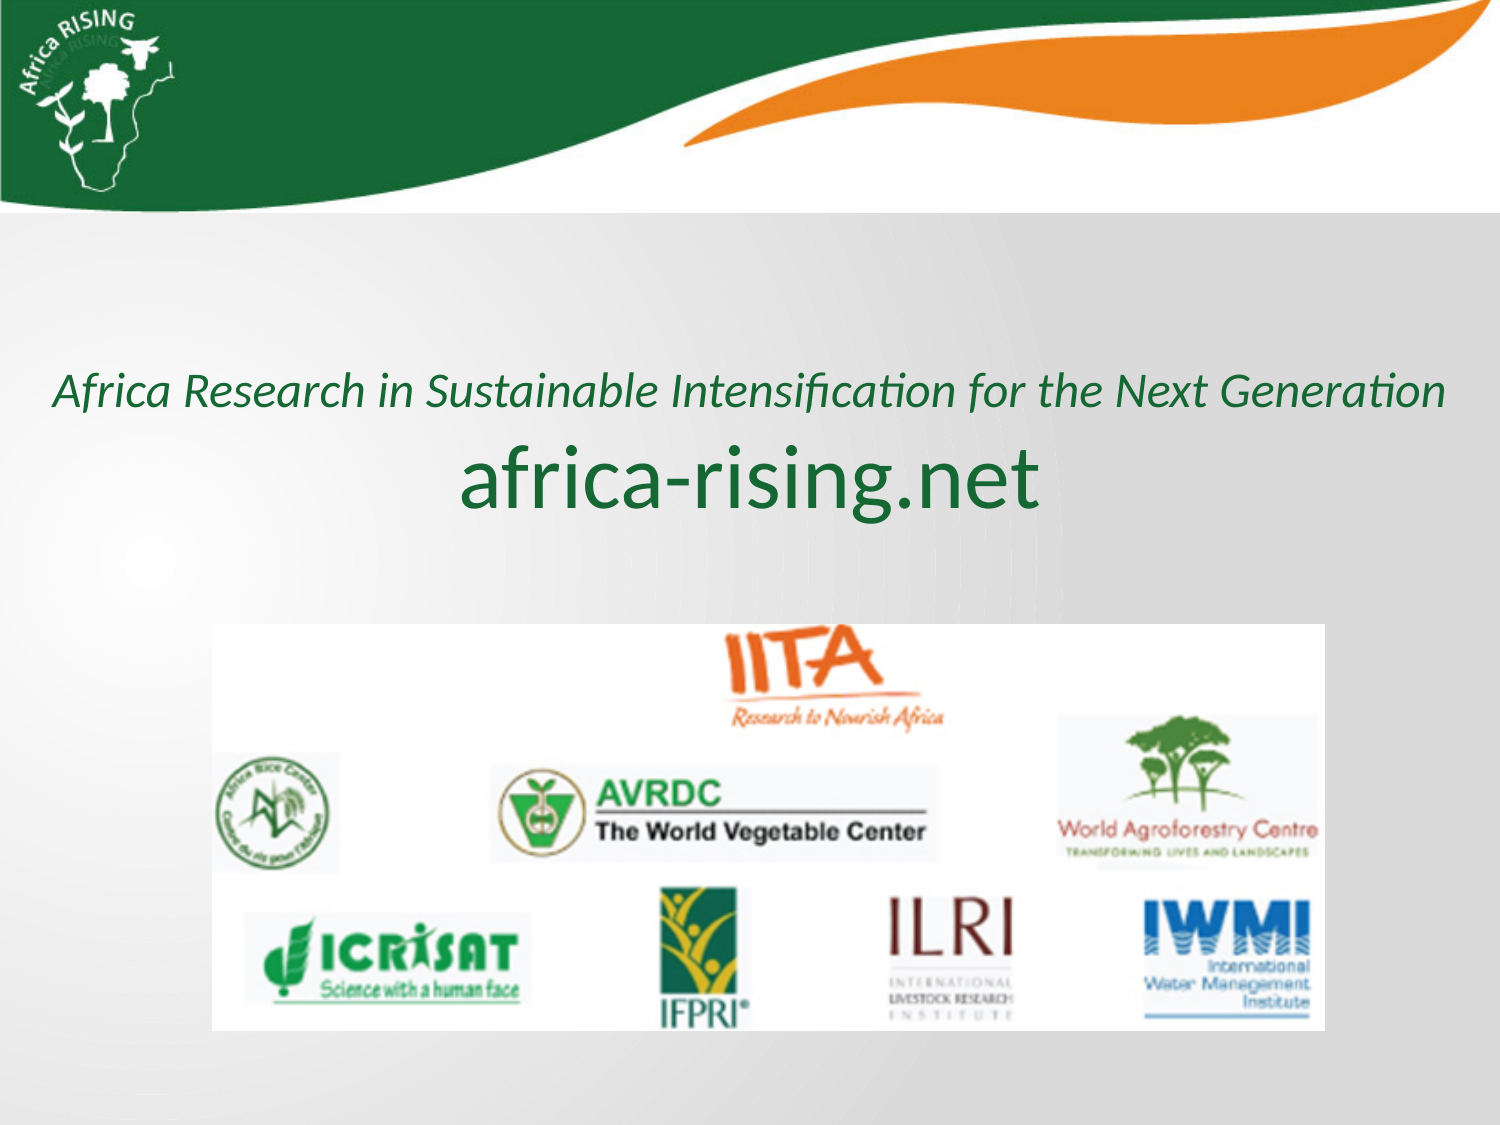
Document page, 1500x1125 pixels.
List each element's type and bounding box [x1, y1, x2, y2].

picture [212, 624, 1325, 1031]
picture [0, 0, 1500, 213]
